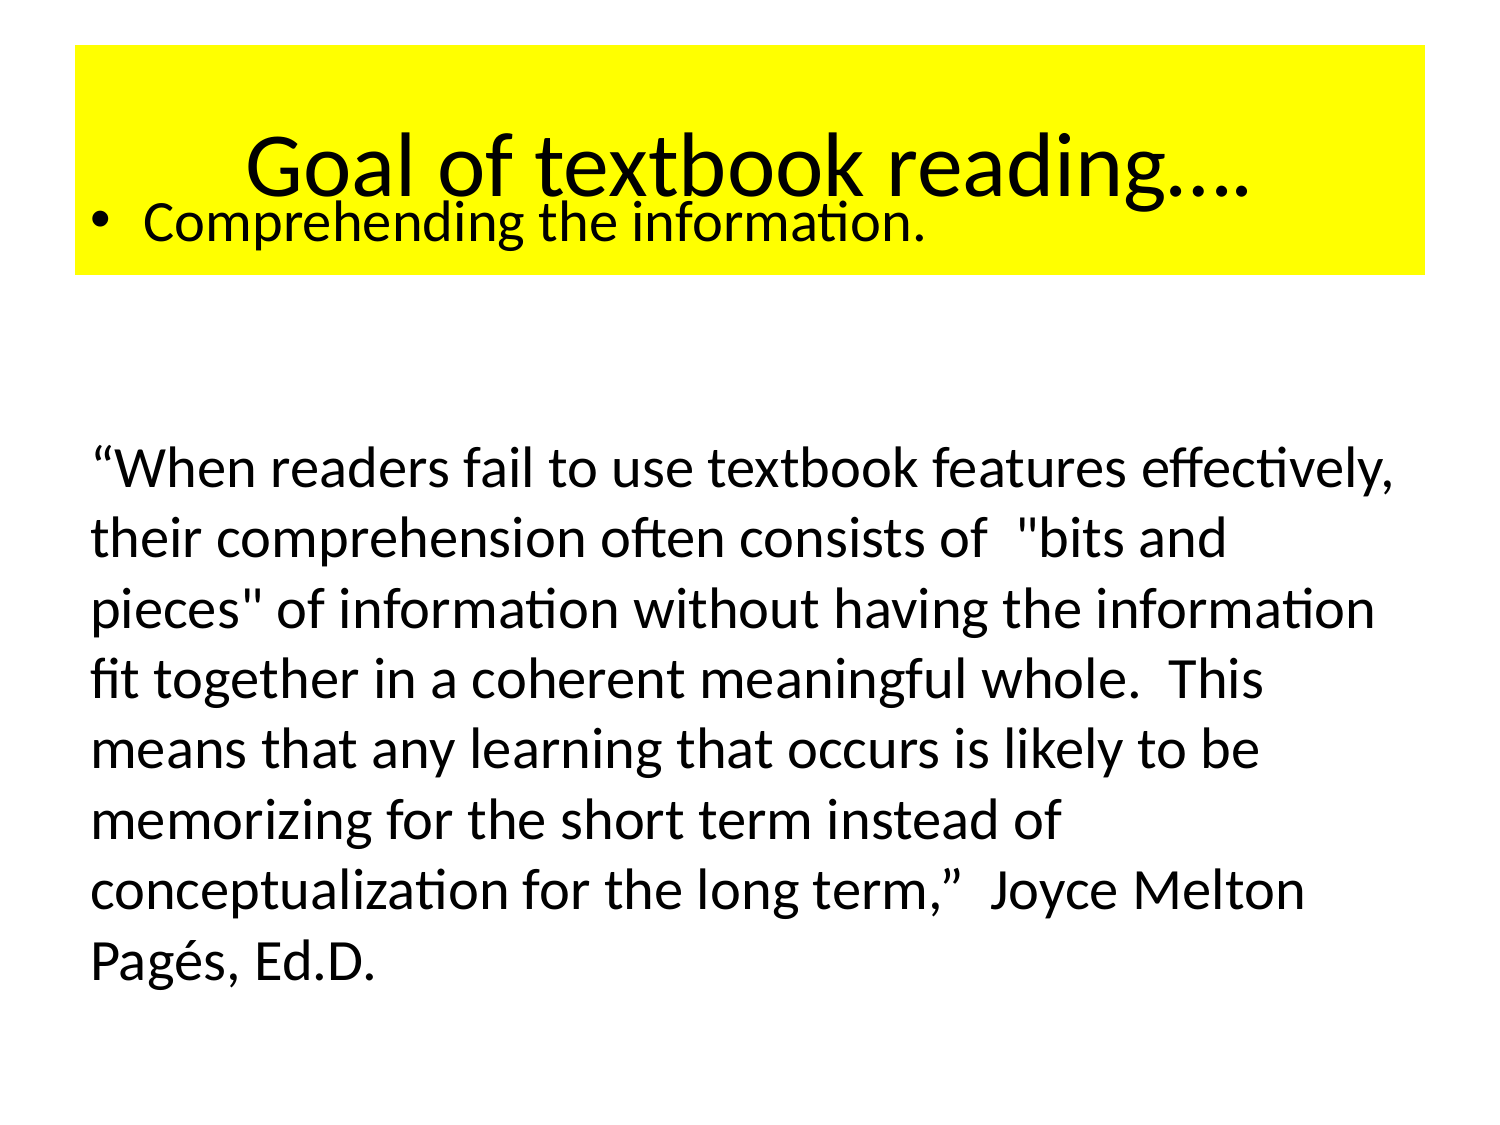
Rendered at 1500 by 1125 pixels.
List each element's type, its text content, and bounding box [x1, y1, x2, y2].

list Comprehending the information. “When readers fail to use textbook features effectively, their comprehension often consists of "bits and pieces" of information without having the information fit together in a coherent meaningful whole. This means that any learning that occurs is likely to be memorizing for the short term instead of conceptualization for the long term,” Joyce Melton Pagés, Ed.D. [75, 174, 1425, 1005]
title Goal of textbook reading…. [75, 45, 1425, 174]
